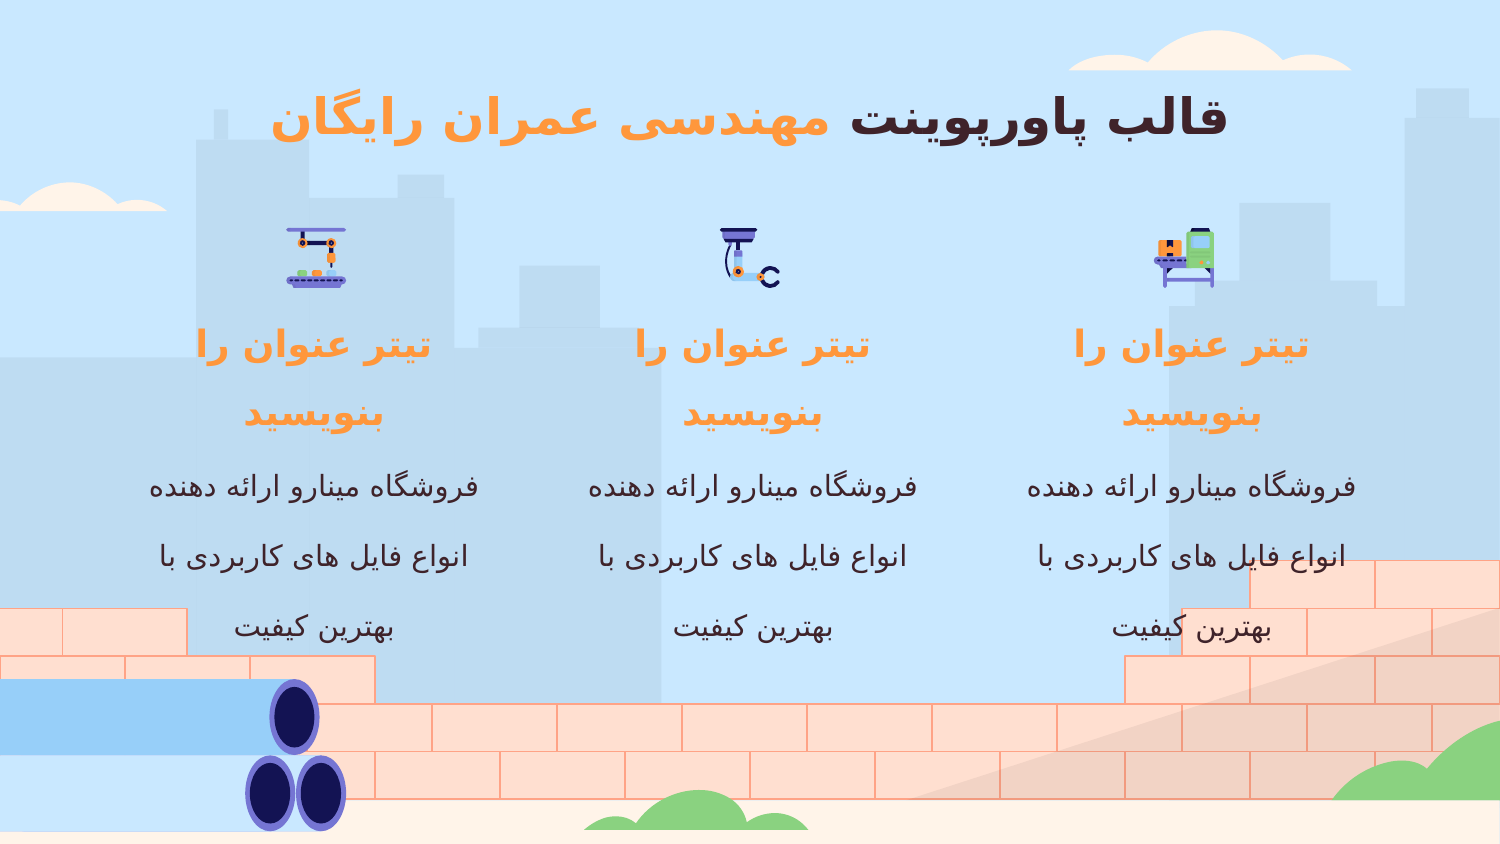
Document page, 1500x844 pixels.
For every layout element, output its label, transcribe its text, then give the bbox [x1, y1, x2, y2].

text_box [719, 227, 781, 289]
text_box تیتر عنوان را بنویسید فروشگاه مینارو ارائه دهنده انواع فایل های کاربردی با بهترین کیفیت [989, 290, 1395, 650]
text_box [285, 227, 347, 289]
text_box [1153, 227, 1215, 289]
text_box تیتر عنوان را بنویسید فروشگاه مینارو ارائه دهنده انواع فایل های کاربردی با بهترین کیفیت [111, 290, 517, 650]
text_box تیتر عنوان را بنویسید فروشگاه مینارو ارائه دهنده انواع فایل های کاربردی با بهترین کیفیت [550, 290, 956, 650]
text_box قالب پاورپوینت مهندسی عمران رایگان [0, 47, 1500, 152]
